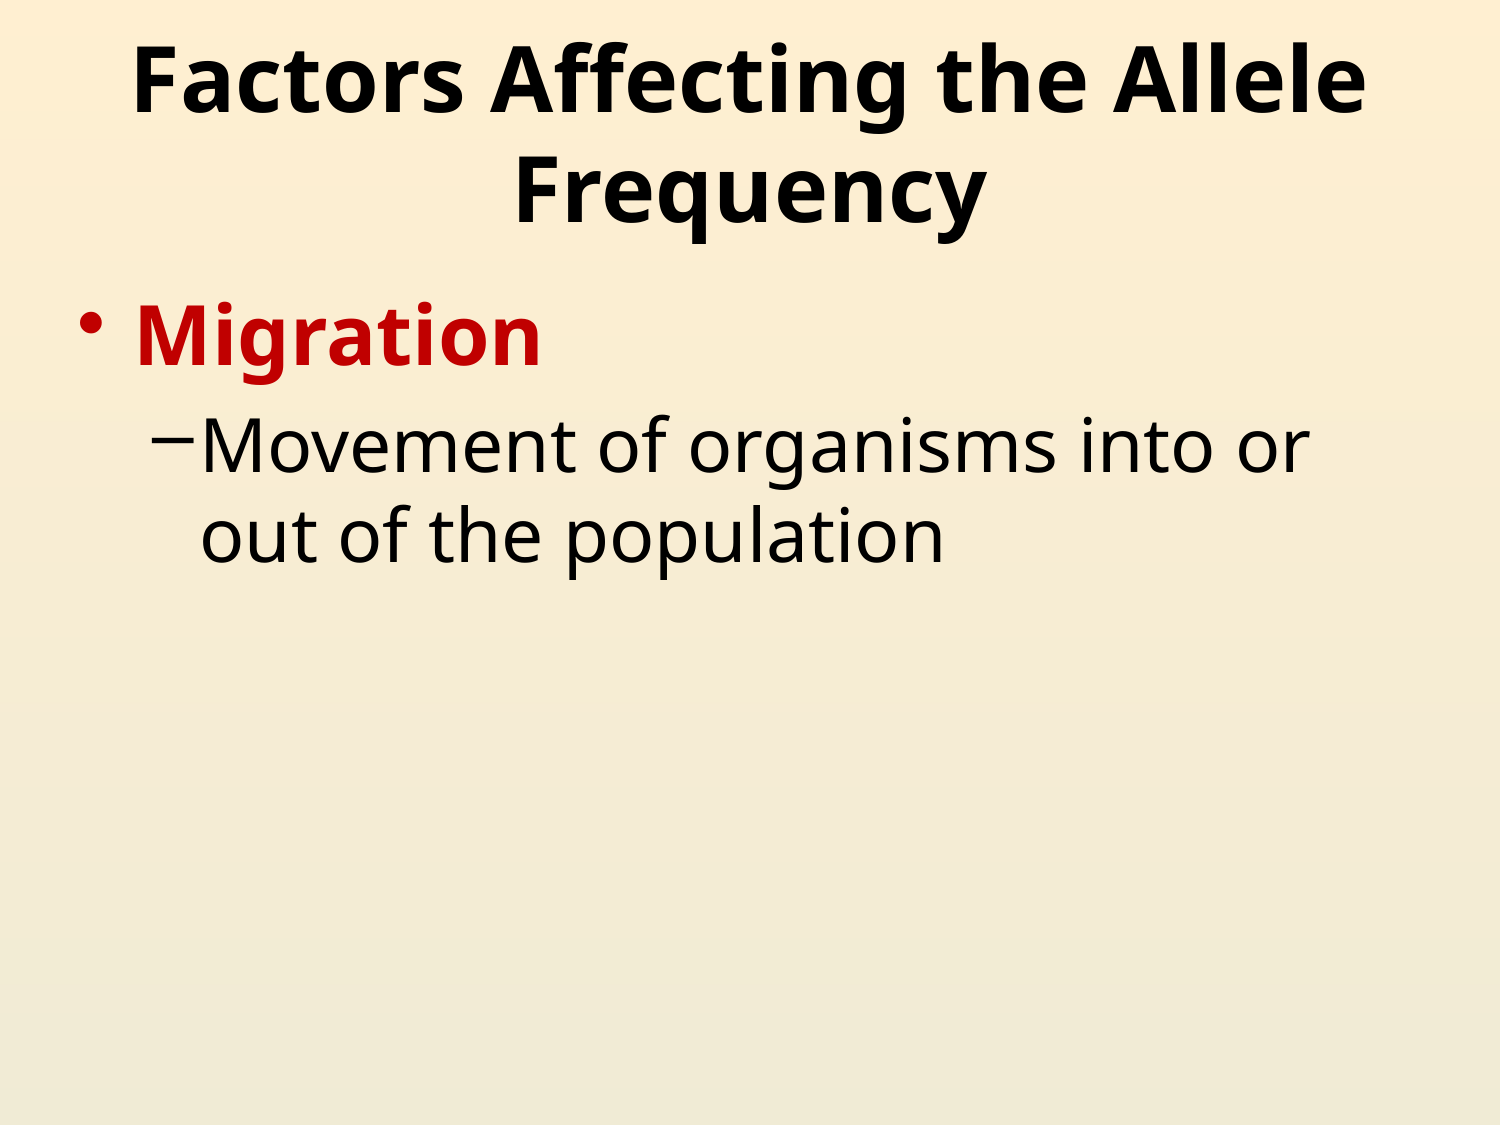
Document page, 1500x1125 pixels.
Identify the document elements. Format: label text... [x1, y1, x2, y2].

list Migration Movement of organisms into or out of the population [62, 274, 1413, 601]
title Factors Affecting the Allele Frequency [0, 0, 1500, 263]
